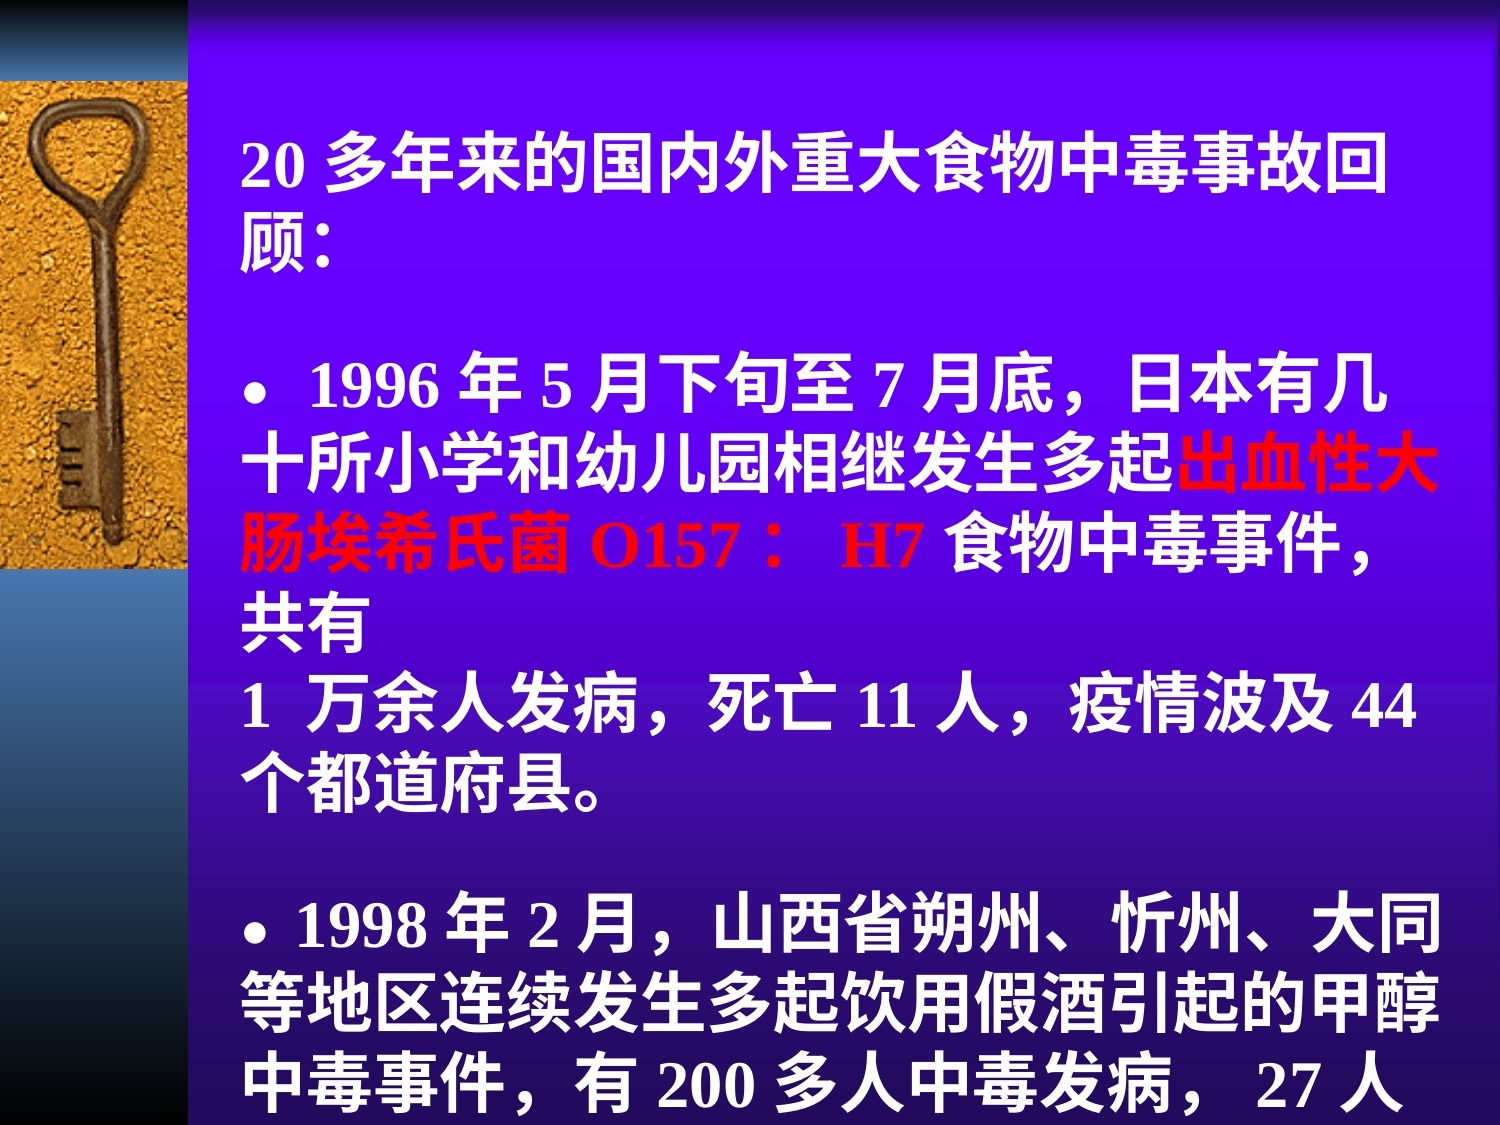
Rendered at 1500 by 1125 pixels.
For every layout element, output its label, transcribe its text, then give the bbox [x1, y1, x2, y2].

picture [0, 0, 1500, 1125]
text_box 20多年来的国内外重大食物中毒事故回顾： ● 1996年5月下旬至7月底，日本有几十所小学和幼儿园相继发生多起出血性大肠埃希氏菌O157：H7食物中毒事件，共有 1 万余人发病，死亡11人，疫情波及44个都道府县。 ● 1998年2月，山西省朔州、忻州、大同等地区连续发生多起饮用假酒引起的甲醇中毒事件，有200多人中毒发病，27人死亡。 [224, 113, 1471, 1125]
